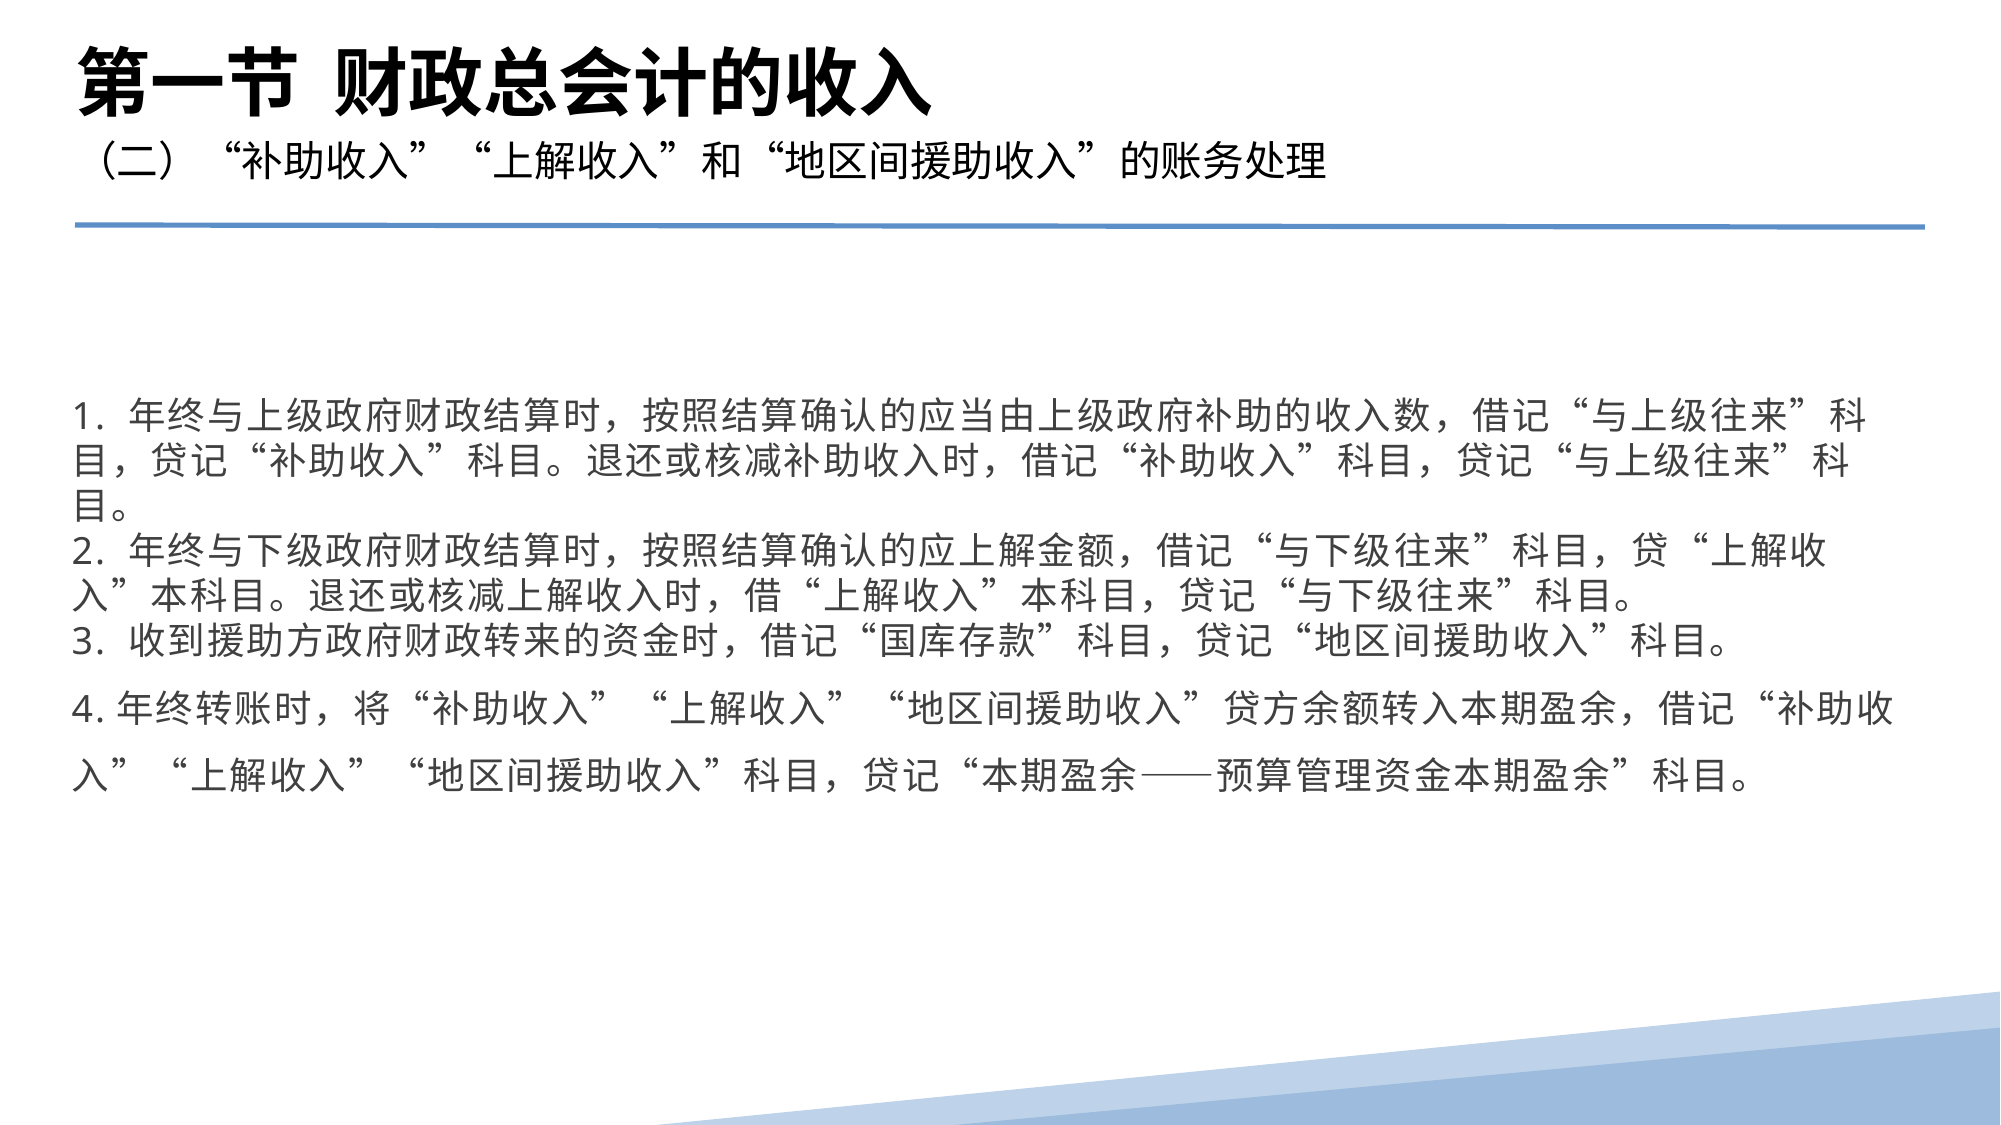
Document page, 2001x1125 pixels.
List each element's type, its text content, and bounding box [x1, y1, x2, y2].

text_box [656, 991, 2000, 1125]
text_box 1. 年终与上级政府财政结算时，按照结算确认的应当由上级政府补助的收入数，借记“与上级往来”科目，贷记“补助收入”科目。退还或核减补助收入时，借记“补助收入”科目，贷记“与上级往来”科目。 2. 年终与下级政府财政结算时，按照结算确认的应上解金额，借记“与下级往来”科目，贷“上解收入”本科目。退还或核减上解收入时，借“上解收入”本科目，贷记“与下级往来”科目。 3. 收到援助方政府财政转来的资金时，借记“国库存款”科目，贷记“地区间援助收入”科目。 4.年终转账时，将“补助收入”“上解收入”“地区间援助收入”贷方余额转入本期盈余，借记“补助收入”“上解收入”“地区间援助收入”科目，贷记“本期盈余――预算管理资金本期盈余”科目。 [61, 252, 1912, 1022]
text_box 第一节 财政总会计的收入 [75, 24, 1925, 124]
text_box （二）“补助收入”“上解收入”和“地区间援助收入”的账务处理 [75, 124, 1925, 200]
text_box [74, 224, 1925, 228]
